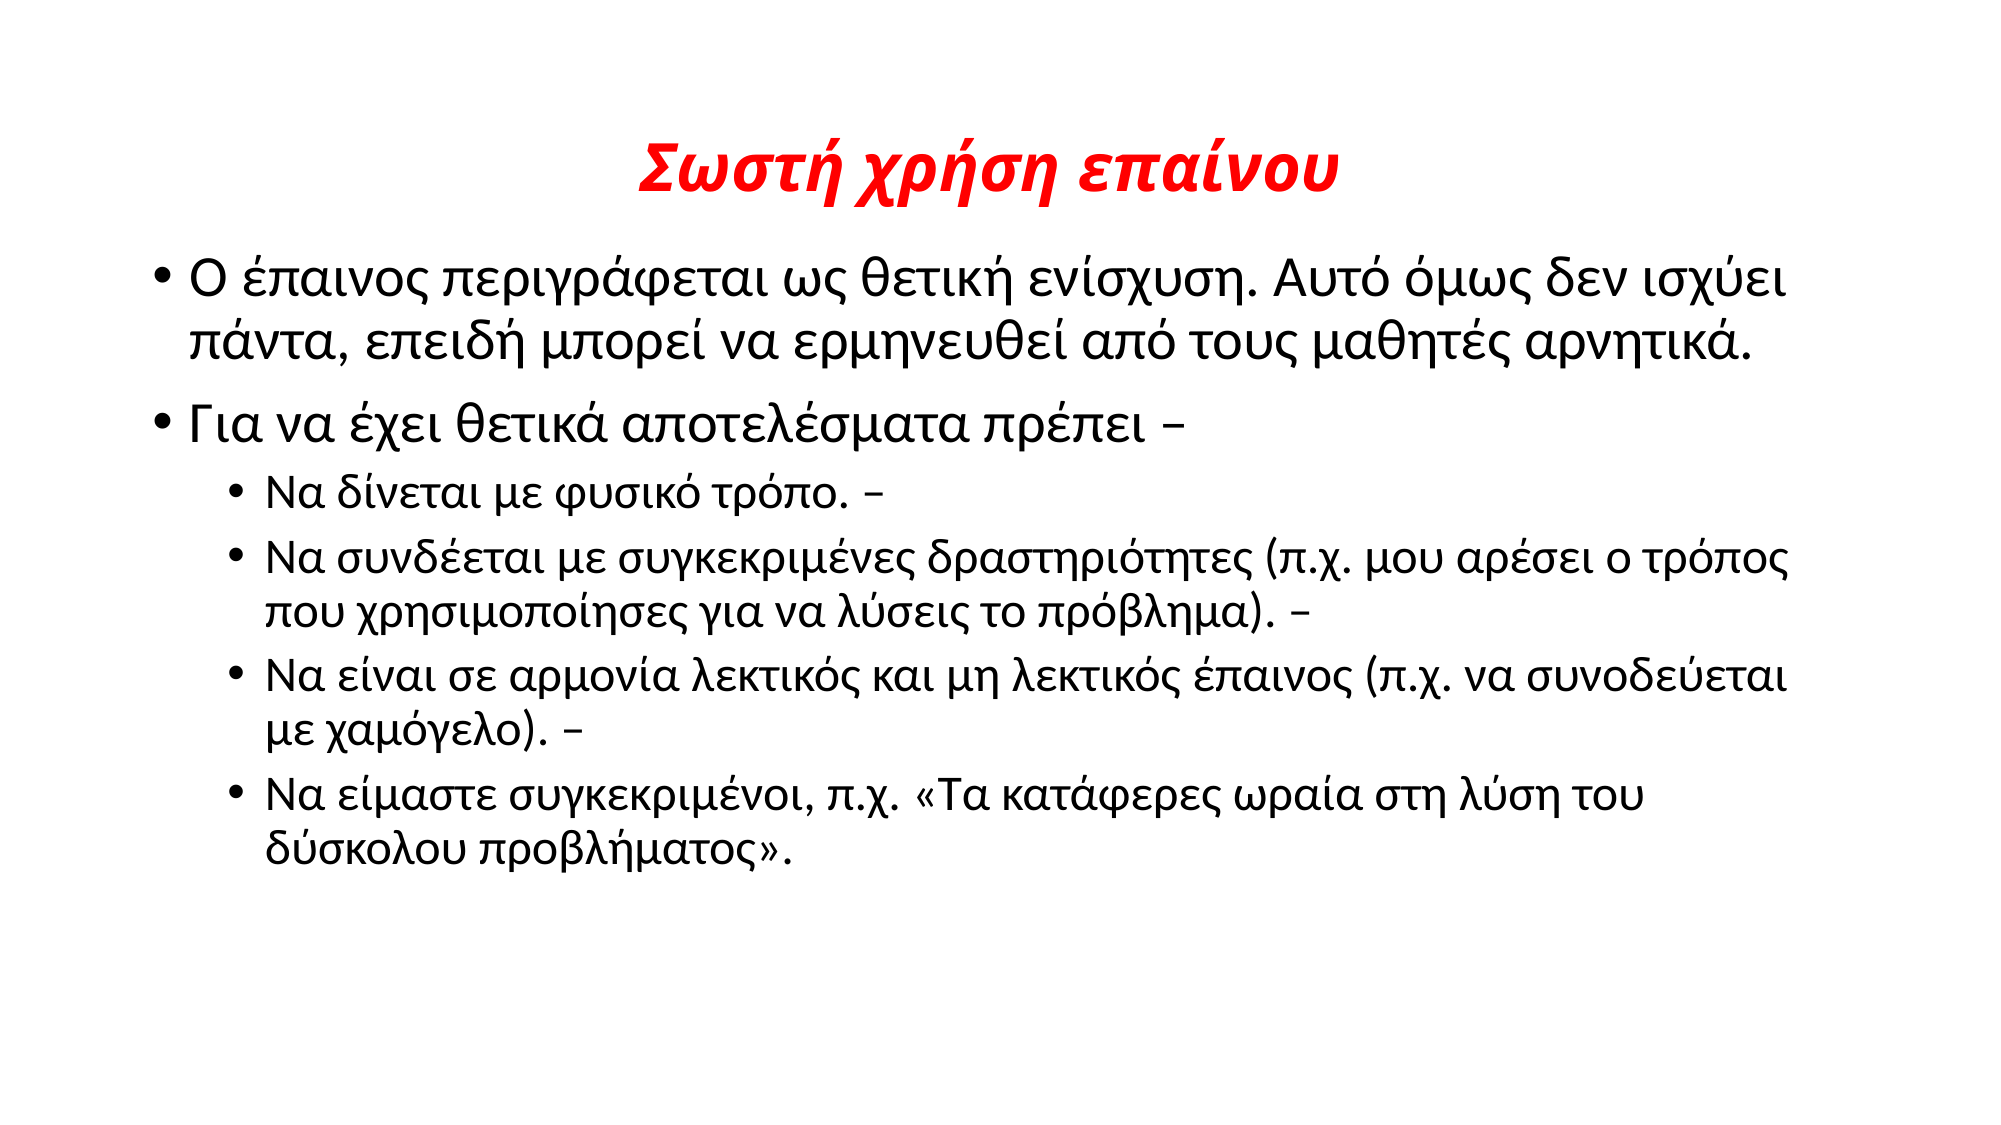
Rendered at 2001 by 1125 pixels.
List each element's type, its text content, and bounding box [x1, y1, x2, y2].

list Ο έπαινος περιγράφεται ως θετική ενίσχυση. Αυτό όμως δεν ισχύει πάντα, επειδή μπορεί να ερμηνευθεί από τους μαθητές αρνητικά. Για να έχει θετικά αποτελέσματα πρέπει – Να δίνεται με φυσικό τρόπο. – Να συνδέεται με συγκεκριμένες δραστηριότητες (π.χ. μου αρέσει ο τρόπος που χρησιμοποίησες για να λύσεις το πρόβλημα). – Να είναι σε αρμονία λεκτικός και μη λεκτικός έπαινος (π.χ. να συνοδεύεται με χαμόγελο). – Να είμαστε συγκεκριμένοι, π.χ. «Τα κατάφερες ωραία στη λύση του δύσκολου προβλήματος». [137, 238, 1863, 1014]
title Σωστή χρήση επαίνου [137, 59, 1863, 216]
